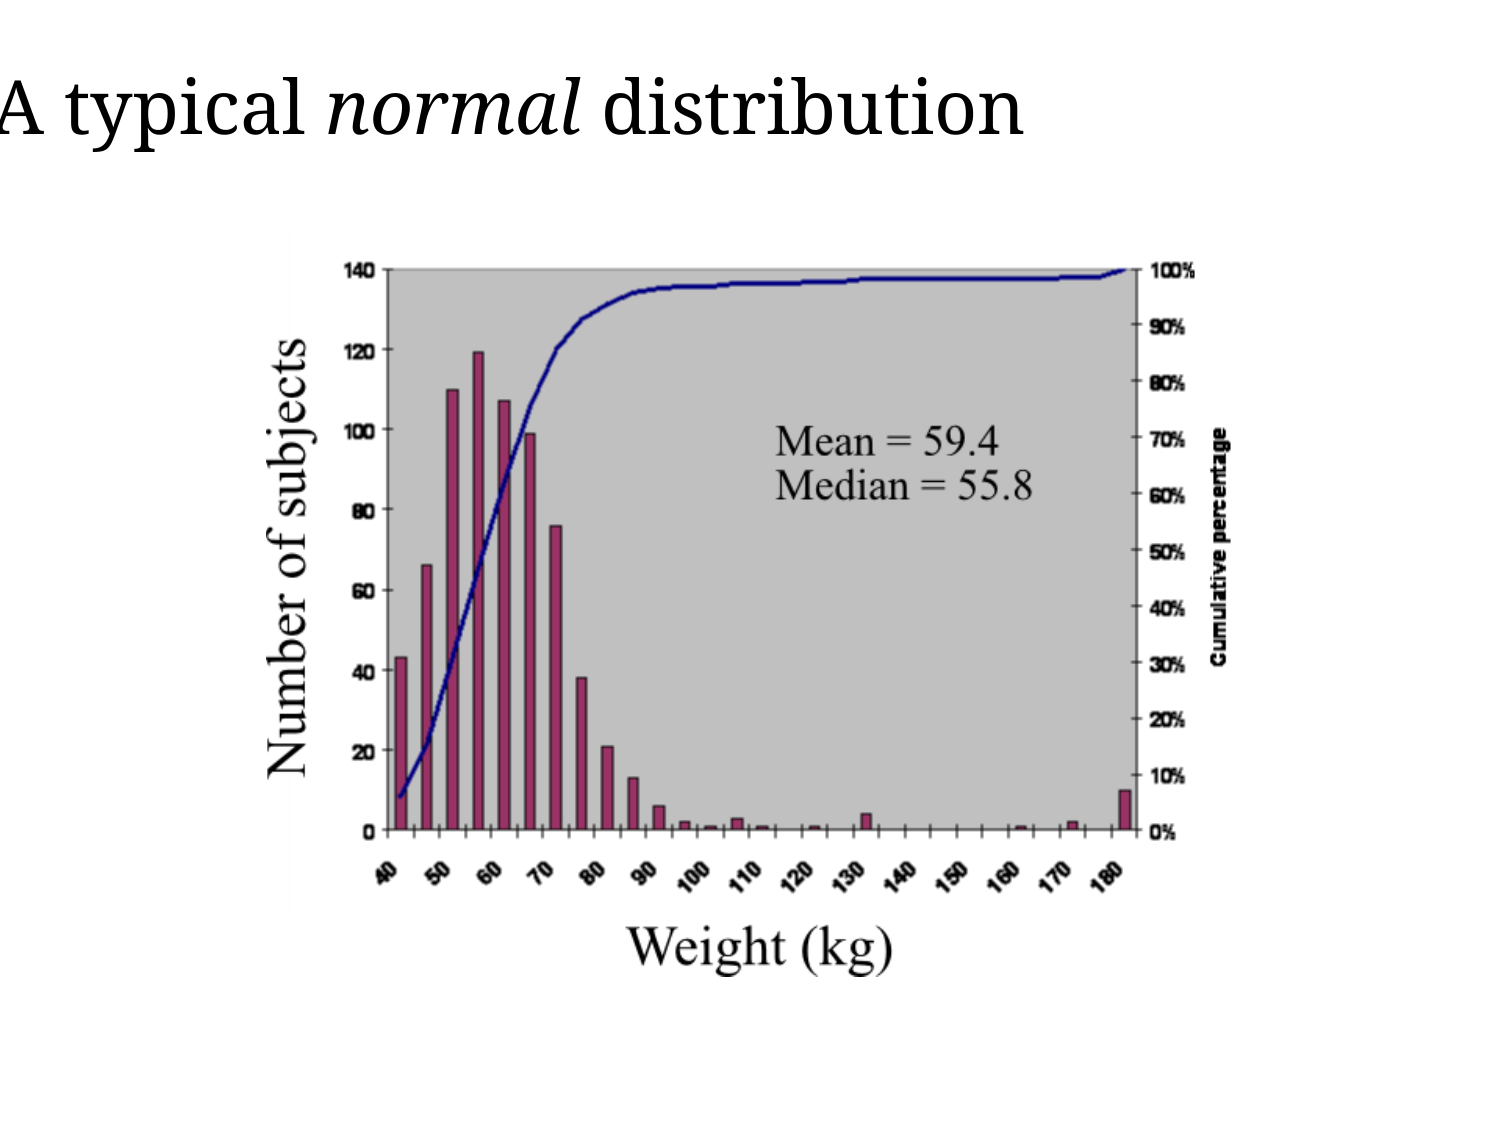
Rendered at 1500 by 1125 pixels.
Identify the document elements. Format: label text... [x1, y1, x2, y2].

picture [265, 229, 1284, 977]
text_box A typical normal distribution [0, 52, 1042, 158]
